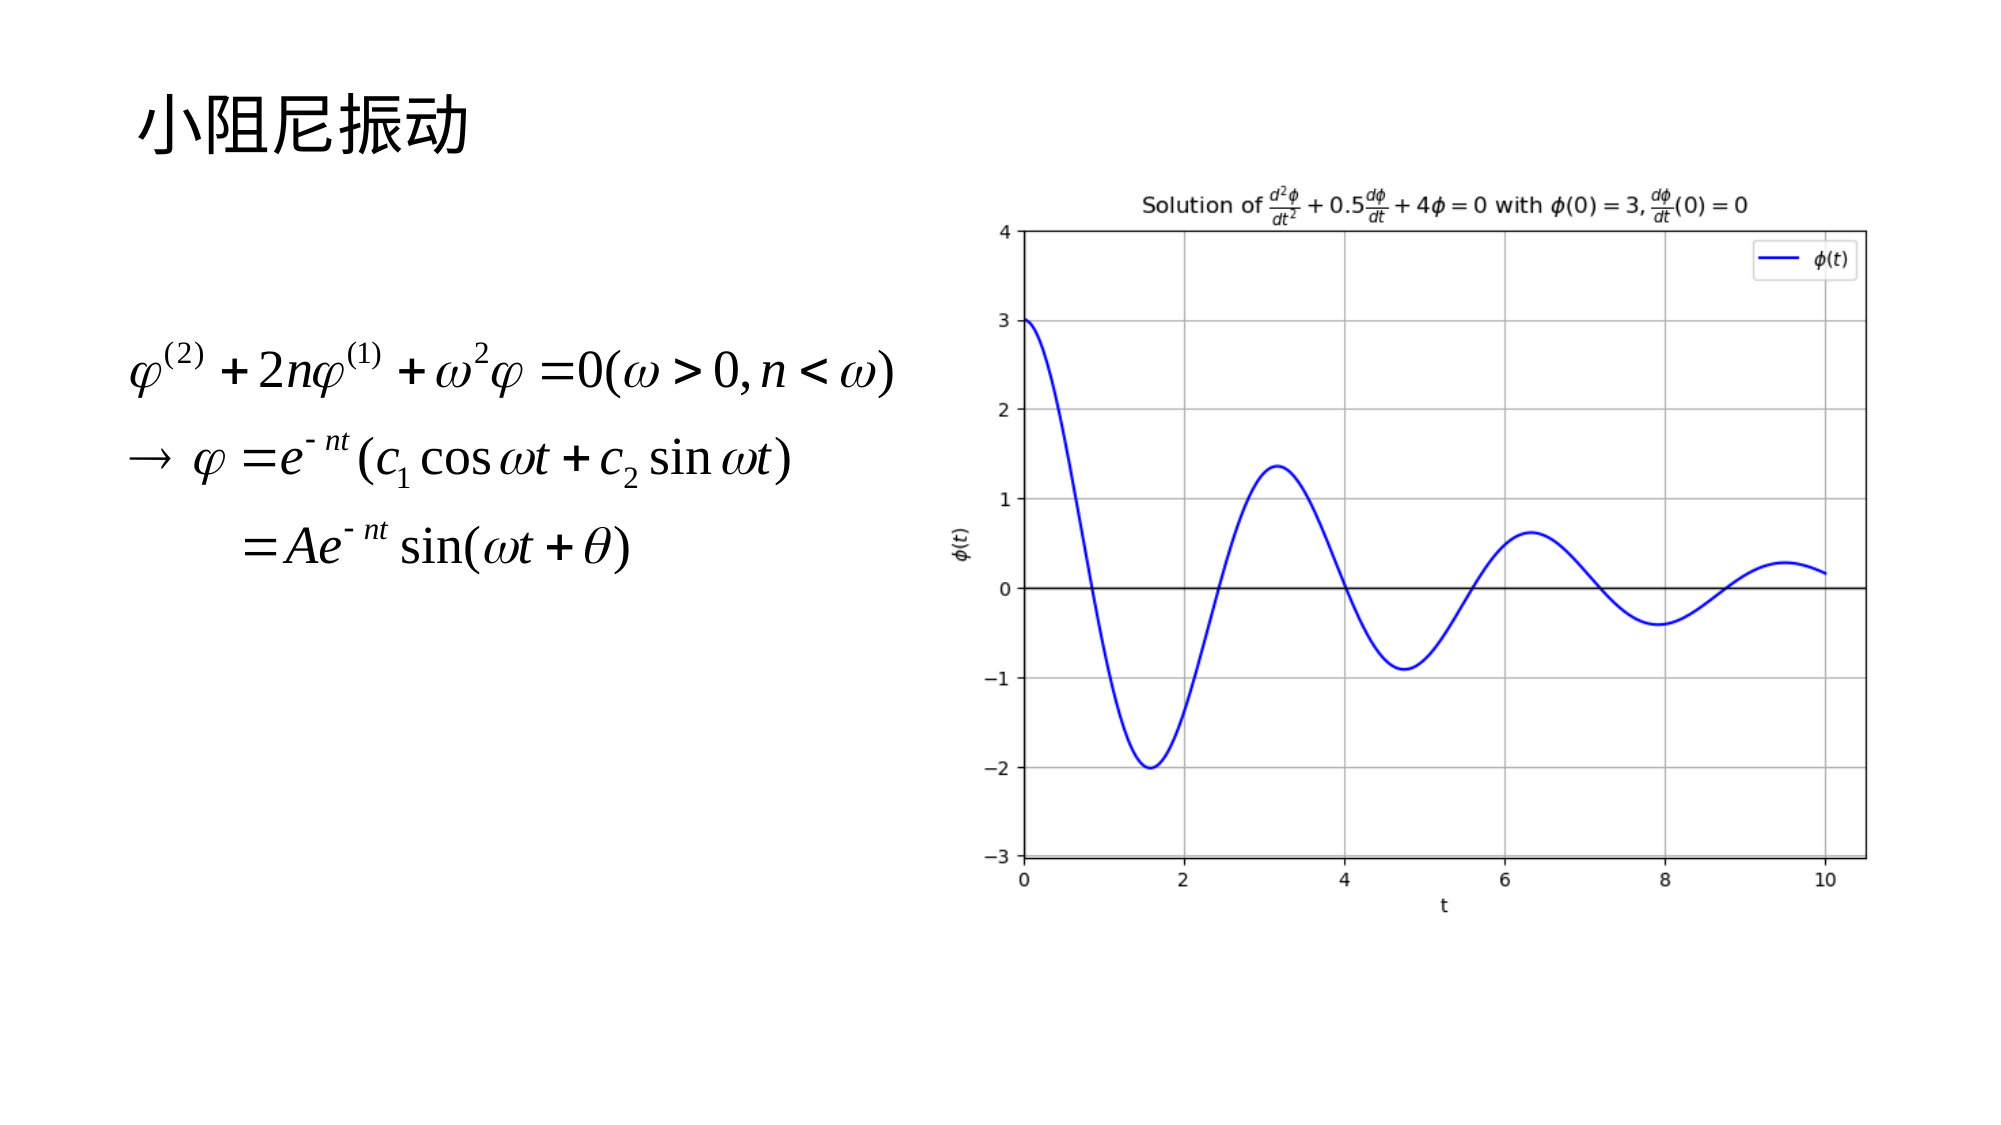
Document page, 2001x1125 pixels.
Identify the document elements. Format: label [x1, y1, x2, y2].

text_box [122, 75, 906, 587]
picture [937, 171, 1878, 930]
